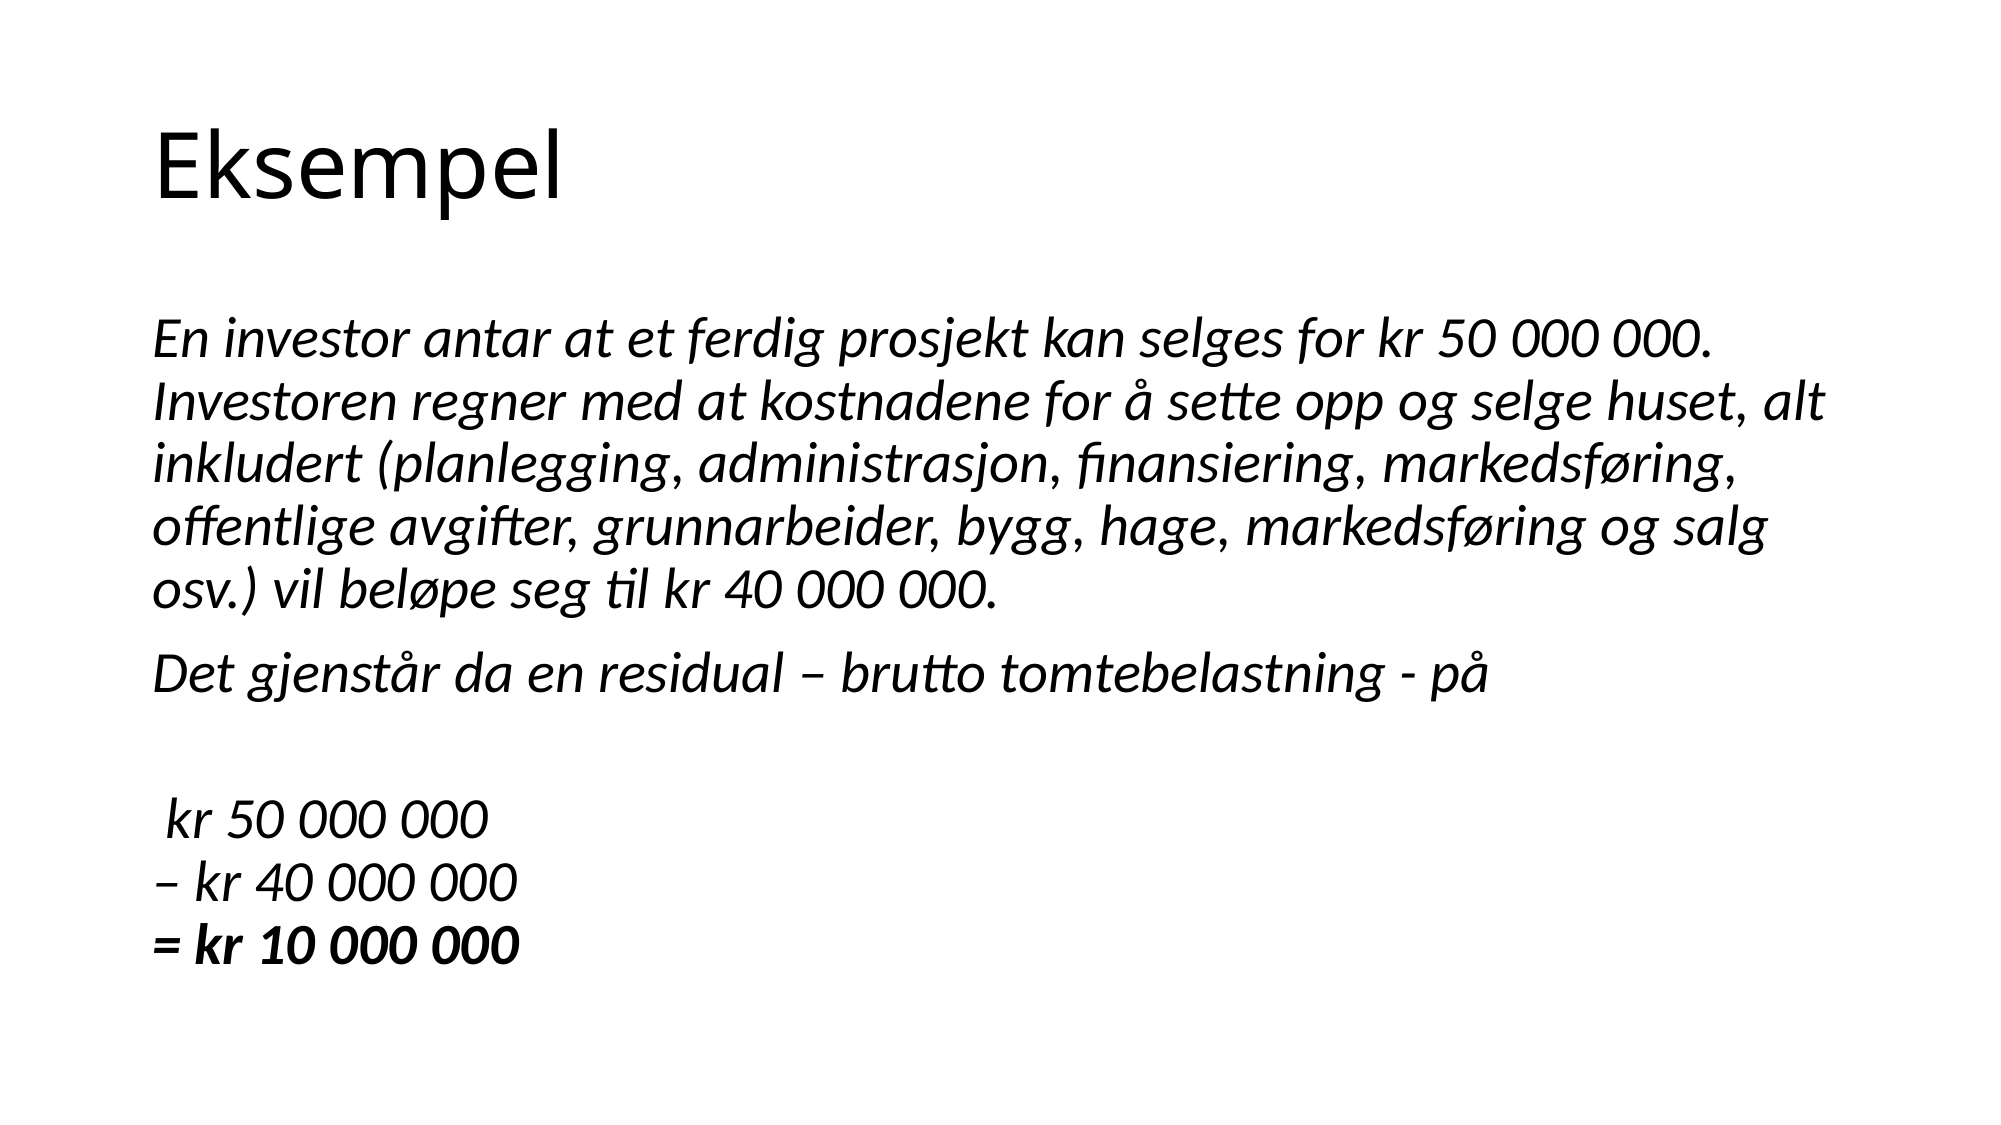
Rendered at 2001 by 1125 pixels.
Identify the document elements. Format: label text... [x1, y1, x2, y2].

list En investor antar at et ferdig prosjekt kan selges for kr 50 000 000. Investoren regner med at kostnadene for å sette opp og selge huset, alt inkludert (planlegging, administrasjon, finansiering, markedsføring, offentlige avgifter, grunnarbeider, bygg, hage, markedsføring og salg osv.) vil beløpe seg til kr 40 000 000. Det gjenstår da en residual – brutto tomtebelastning - på kr 50 000 000 – kr 40 000 000 = kr 10 000 000 [137, 299, 1863, 1014]
title Eksempel [137, 59, 1863, 278]
